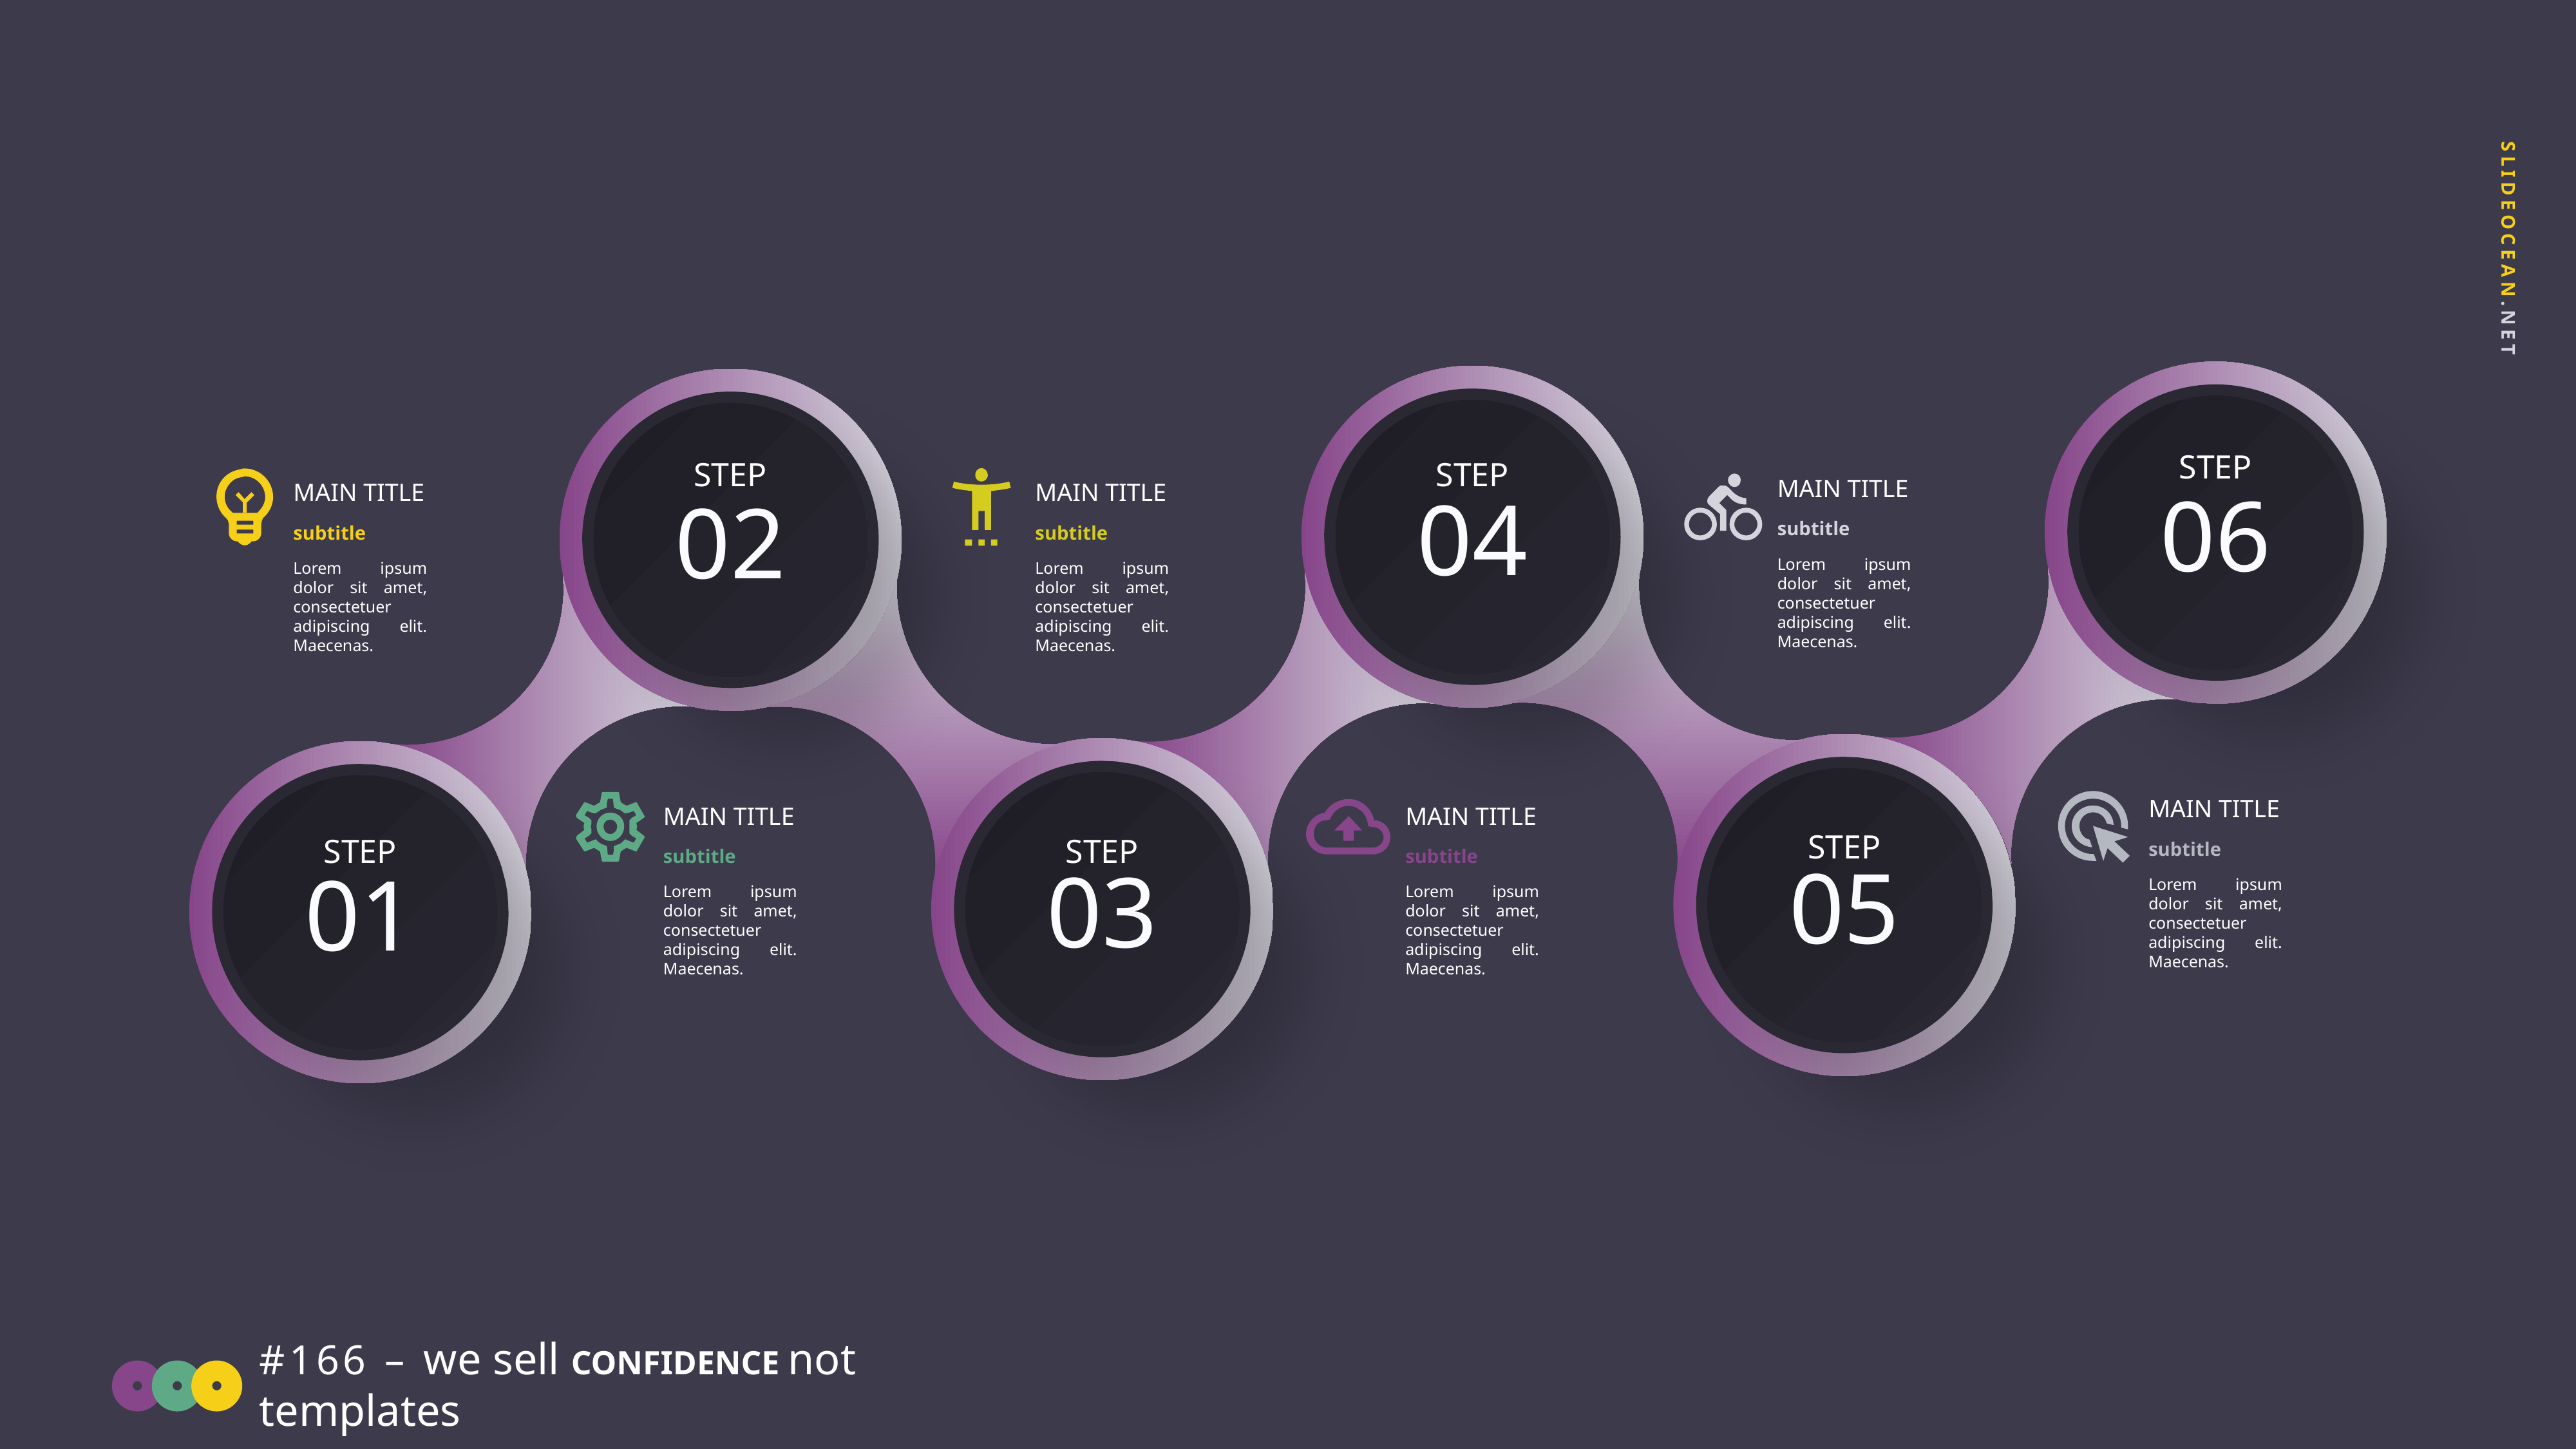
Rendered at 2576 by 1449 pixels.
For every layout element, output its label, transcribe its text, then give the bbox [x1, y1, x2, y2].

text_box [1323, 388, 1622, 686]
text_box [582, 391, 879, 688]
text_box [1025, 471, 1179, 661]
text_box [1396, 795, 1549, 985]
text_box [953, 760, 1251, 1058]
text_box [2139, 788, 2293, 978]
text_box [283, 471, 437, 661]
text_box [211, 763, 509, 1061]
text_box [2067, 384, 2365, 681]
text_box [653, 795, 808, 985]
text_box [1696, 756, 1993, 1054]
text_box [189, 361, 2387, 1084]
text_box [1767, 468, 1922, 658]
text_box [214, 468, 274, 546]
text_box #166 – we sell CONFIDENCE not templates [259, 1331, 1065, 1435]
